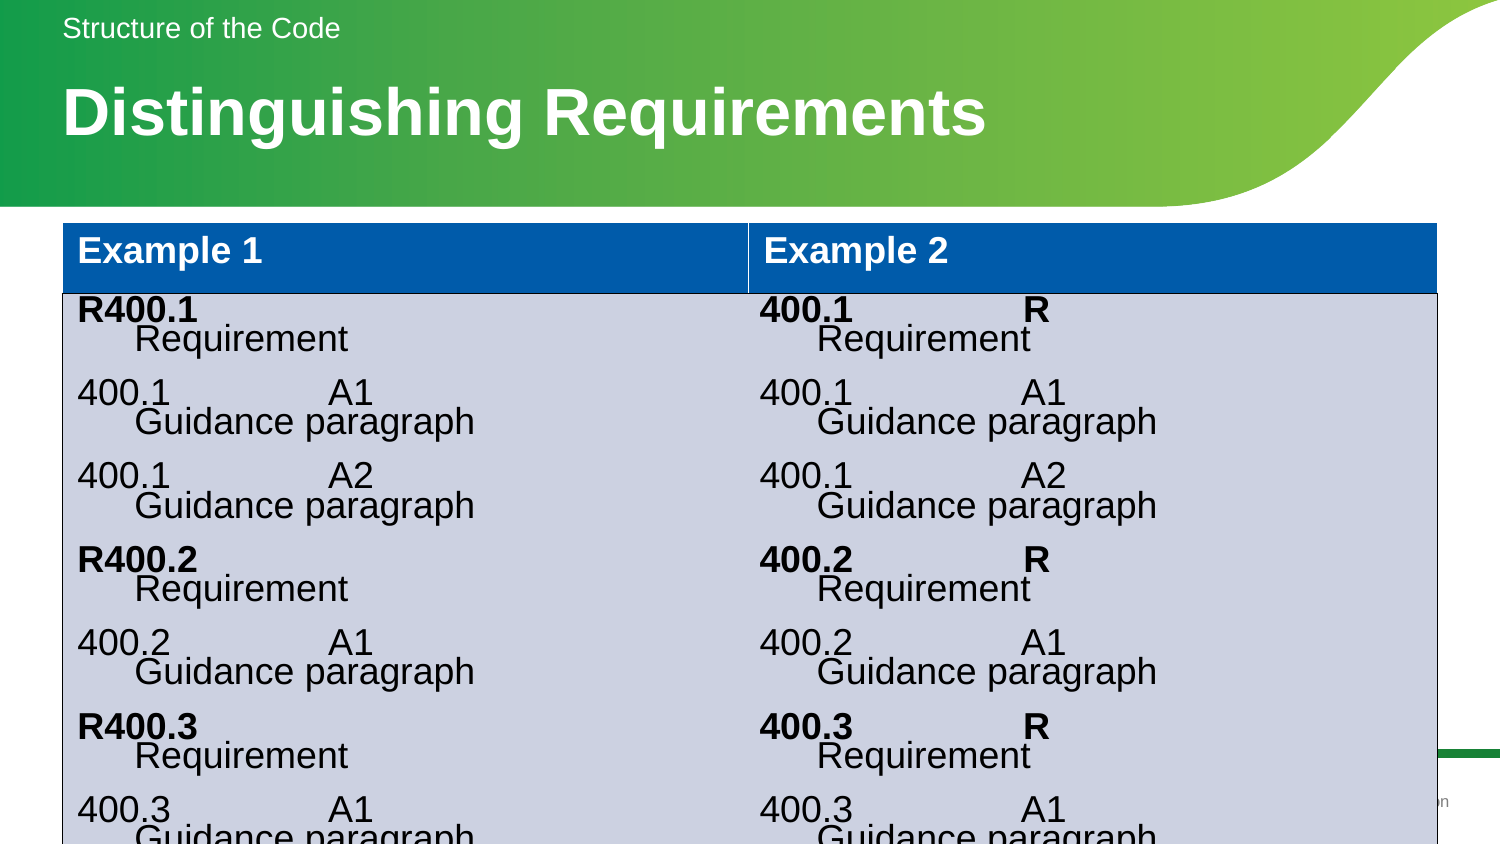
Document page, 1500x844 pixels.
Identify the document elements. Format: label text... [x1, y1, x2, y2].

title Distinguishing Requirements [62, 75, 1313, 142]
table_cell 400.1 R Requirement 400.1 A1 Guidance paragraph 400.1 A2 Guidance paragraph 400.2 R Requirement 400.2 A1 Guidance paragraph 400.3 R Requirement 400.3 A1 Guidance paragraph [748, 294, 1437, 844]
table_header Example 1 [63, 223, 748, 293]
table_cell R400.1 Requirement 400.1 A1 Guidance paragraph 400.1 A2 Guidance paragraph R400.2 Requirement 400.2 A1 Guidance paragraph R400.3 Requirement 400.3 A1 Guidance paragraph [63, 294, 748, 844]
subtitle Structure of the Code [62, 9, 700, 60]
table_header Example 2 [749, 223, 1437, 293]
picture [0, 0, 1500, 207]
